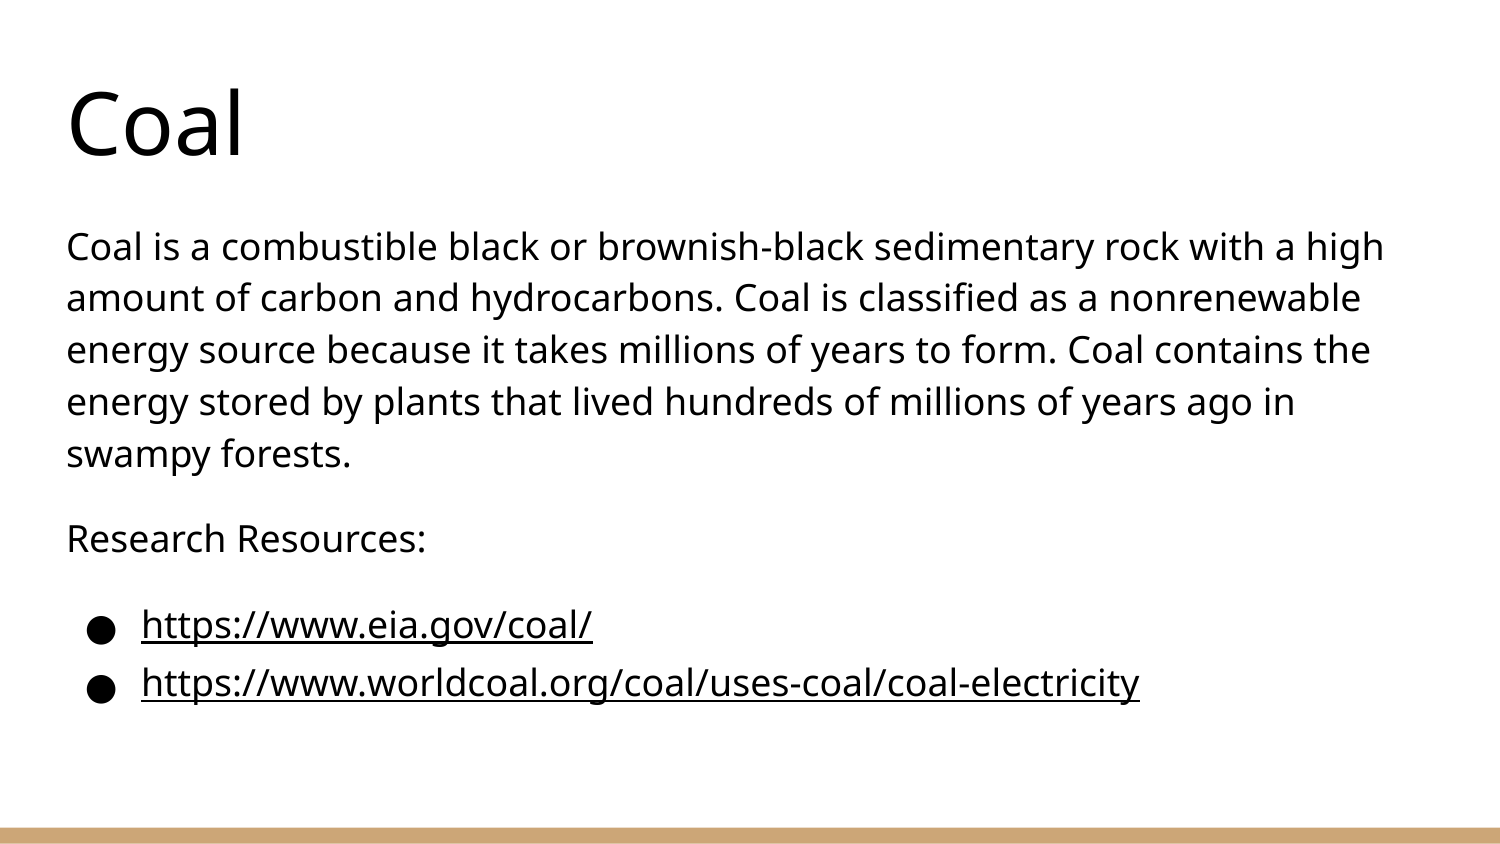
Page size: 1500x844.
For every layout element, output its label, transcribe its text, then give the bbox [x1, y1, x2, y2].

title Coal [51, 51, 1449, 189]
list Coal is a combustible black or brownish-black sedimentary rock with a high amount of carbon and hydrocarbons. Coal is classified as a nonrenewable energy source because it takes millions of years to form. Coal contains the energy stored by plants that lived hundreds of millions of years ago in swampy forests. Research Resources: https://www.eia.gov/coal/ https://www.worldcoal.org/coal/uses-coal/coal-electricity [51, 200, 1449, 752]
